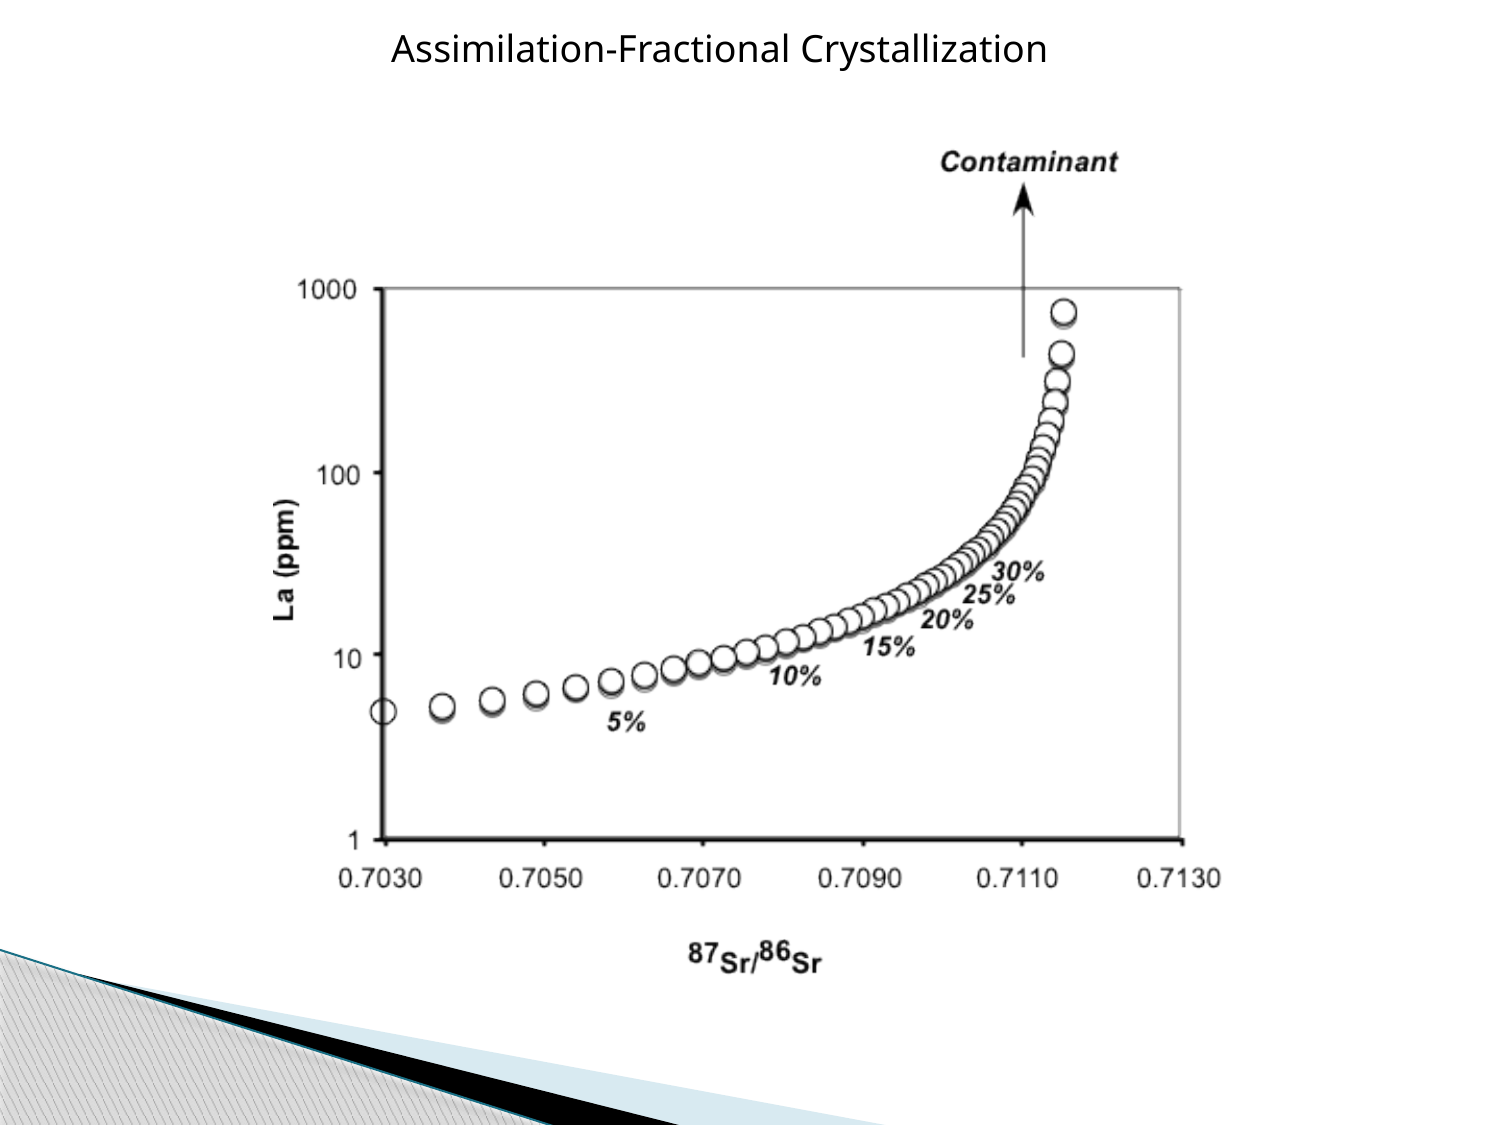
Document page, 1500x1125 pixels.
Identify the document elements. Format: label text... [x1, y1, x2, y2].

text_box Assimilation-Fractional Crystallization [376, 17, 1064, 77]
picture [273, 145, 1227, 980]
